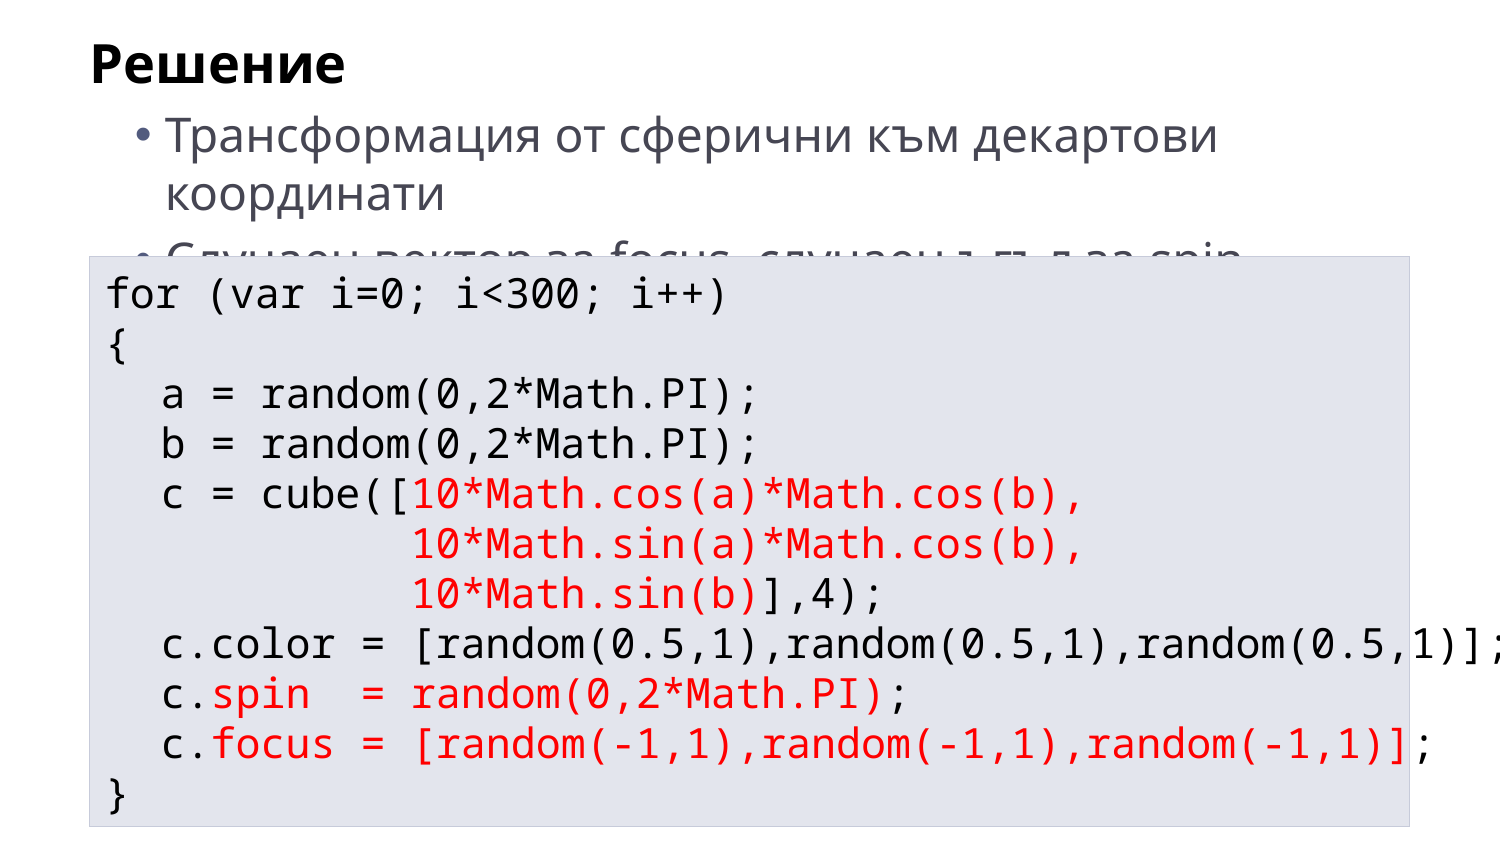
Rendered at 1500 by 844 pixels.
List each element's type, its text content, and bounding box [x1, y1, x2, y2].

text_box for (var i=0; i<300; i++) { a = random(0,2*Math.PI); b = random(0,2*Math.PI); c = cube([10*Math.cos(a)*Math.cos(b), 10*Math.sin(a)*Math.cos(b), 10*Math.sin(b)],4); c.color = [random(0.5,1),random(0.5,1),random(0.5,1)]; c.spin = random(0,2*Math.PI); c.focus = [random(-1,1),random(-1,1),random(-1,1)]; } [89, 256, 1410, 827]
list Решение Трансформация от сферични към декартови координати Случаен вектор за focus, случаен ъгъл за spin [75, 21, 1475, 835]
